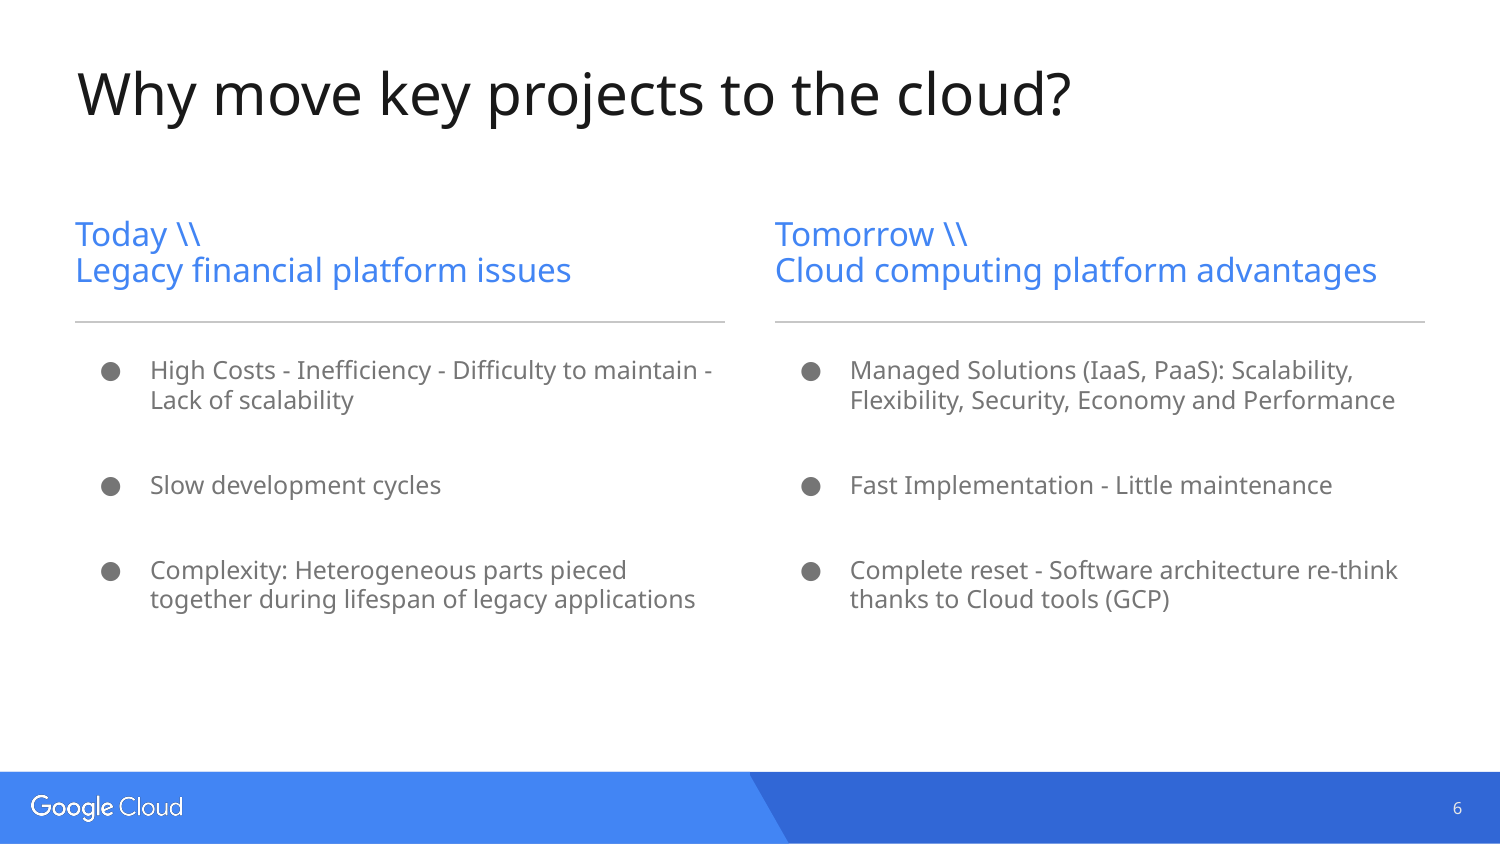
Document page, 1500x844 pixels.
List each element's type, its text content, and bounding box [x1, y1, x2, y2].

text_box ‹#› [1137, 796, 1463, 822]
text_box [0, 771, 789, 844]
text_box Tomorrow \\ Cloud computing platform advantages [774, 209, 1425, 297]
picture [28, 783, 185, 835]
text_box [750, 771, 1500, 844]
text_box ‹#› [1389, 764, 1480, 771]
text_box High Costs - Inefficiency - Difficulty to maintain - Lack of scalability Slow development cycles Complexity: Heterogeneous parts pieced together during lifespan of legacy applications [75, 346, 725, 735]
text_box Today \\ Legacy financial platform issues [75, 209, 725, 297]
text_box Managed Solutions (IaaS, PaaS): Scalability, Flexibility, Security, Economy and Performance Fast Implementation - Little maintenance Complete reset - Software architecture re-think thanks to Cloud tools (GCP) [774, 346, 1425, 735]
text_box Why move key projects to the cloud? [62, 49, 1413, 200]
